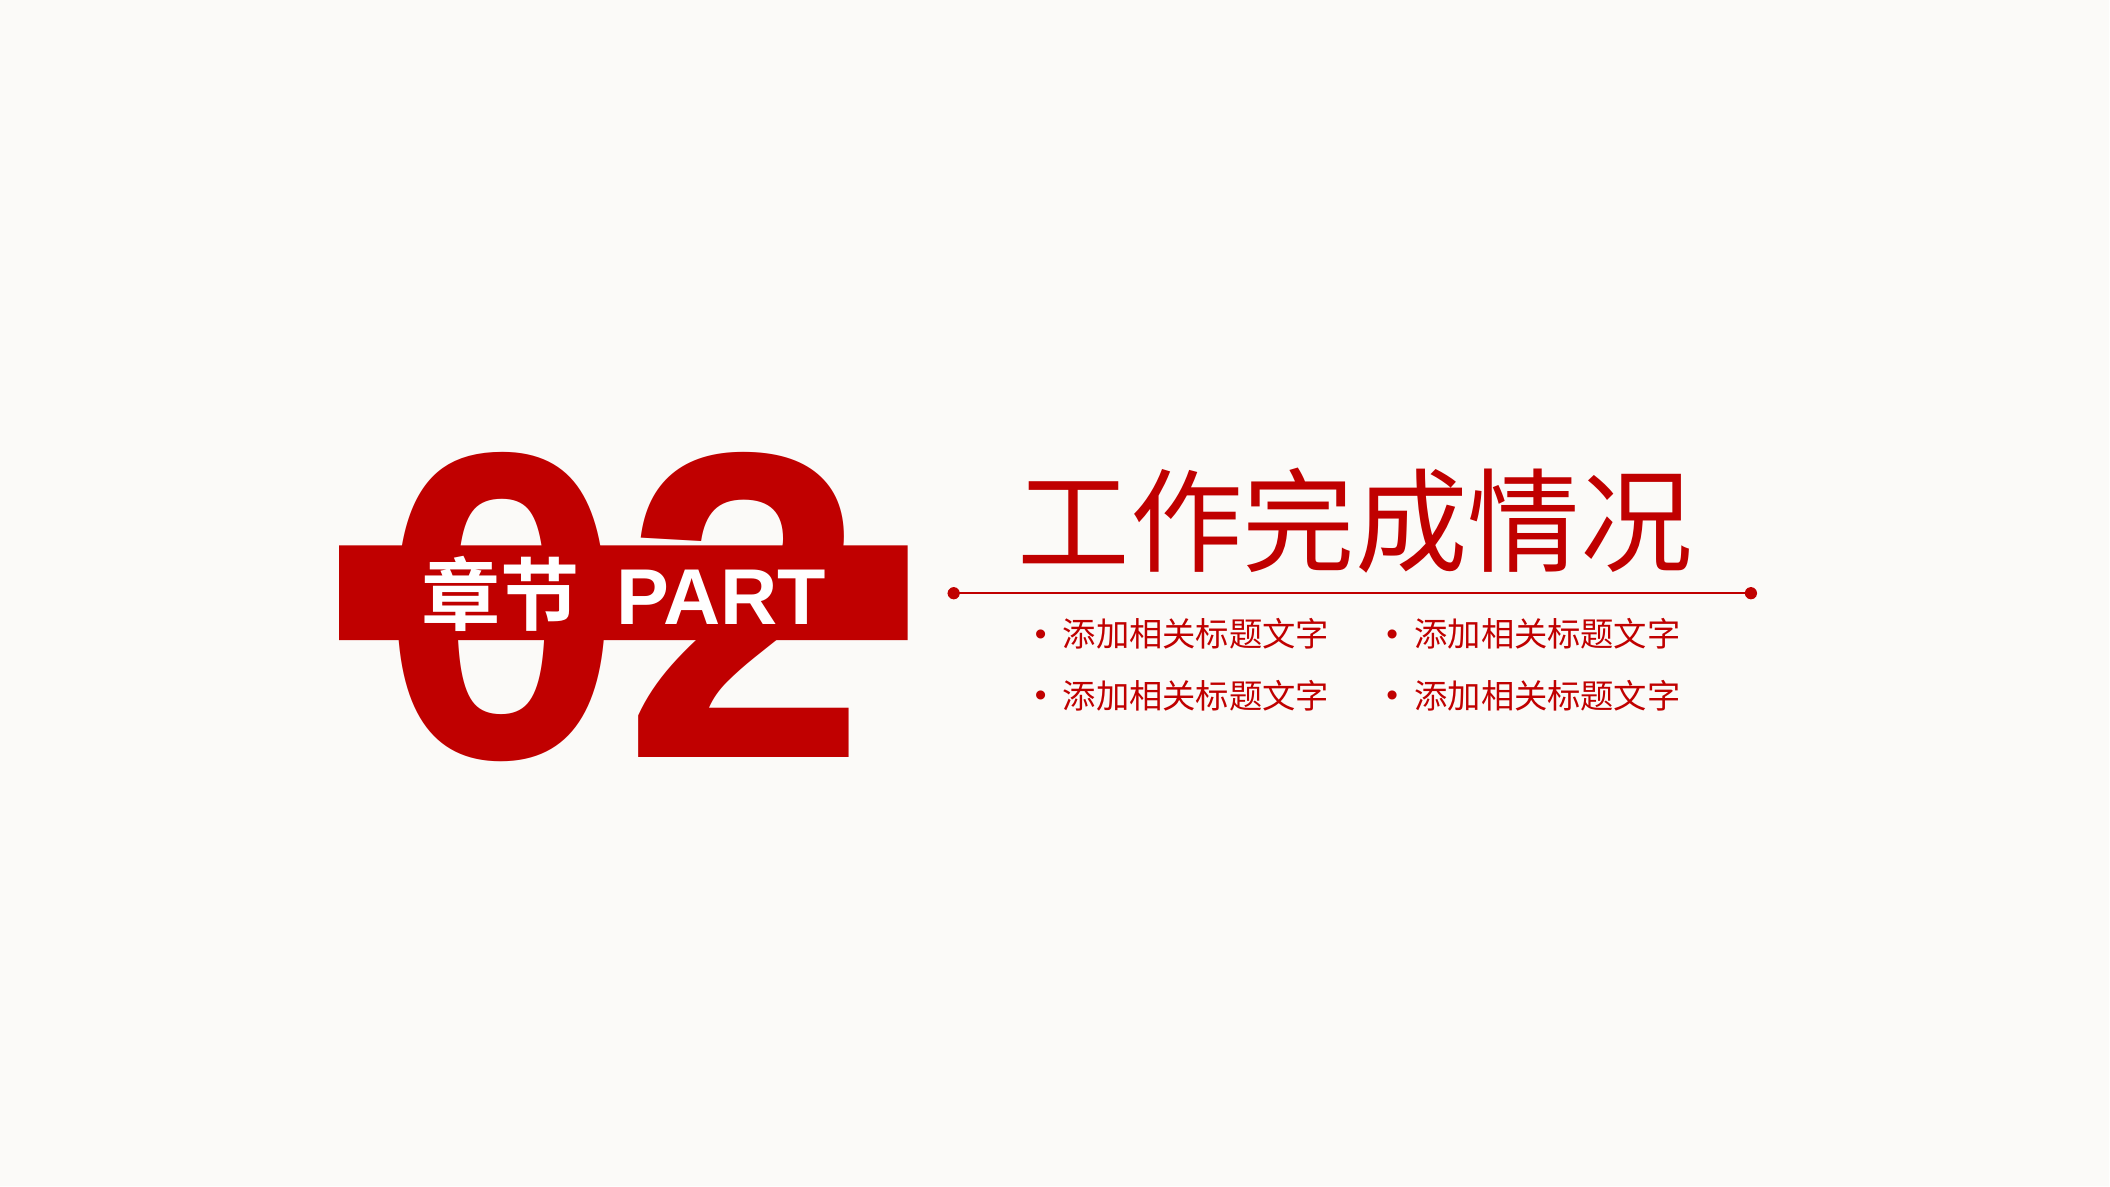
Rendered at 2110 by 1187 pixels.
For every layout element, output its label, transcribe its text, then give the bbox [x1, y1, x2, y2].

text_box 02 [259, 320, 987, 846]
text_box 章节 PART [339, 545, 908, 641]
text_box 添加相关标题文字 [1371, 667, 1696, 723]
text_box 工作完成情况 [1017, 450, 1751, 586]
text_box 添加相关标题文字 [1019, 667, 1344, 723]
text_box 添加相关标题文字 [1371, 606, 1696, 661]
text_box 添加相关标题文字 [1019, 606, 1344, 661]
